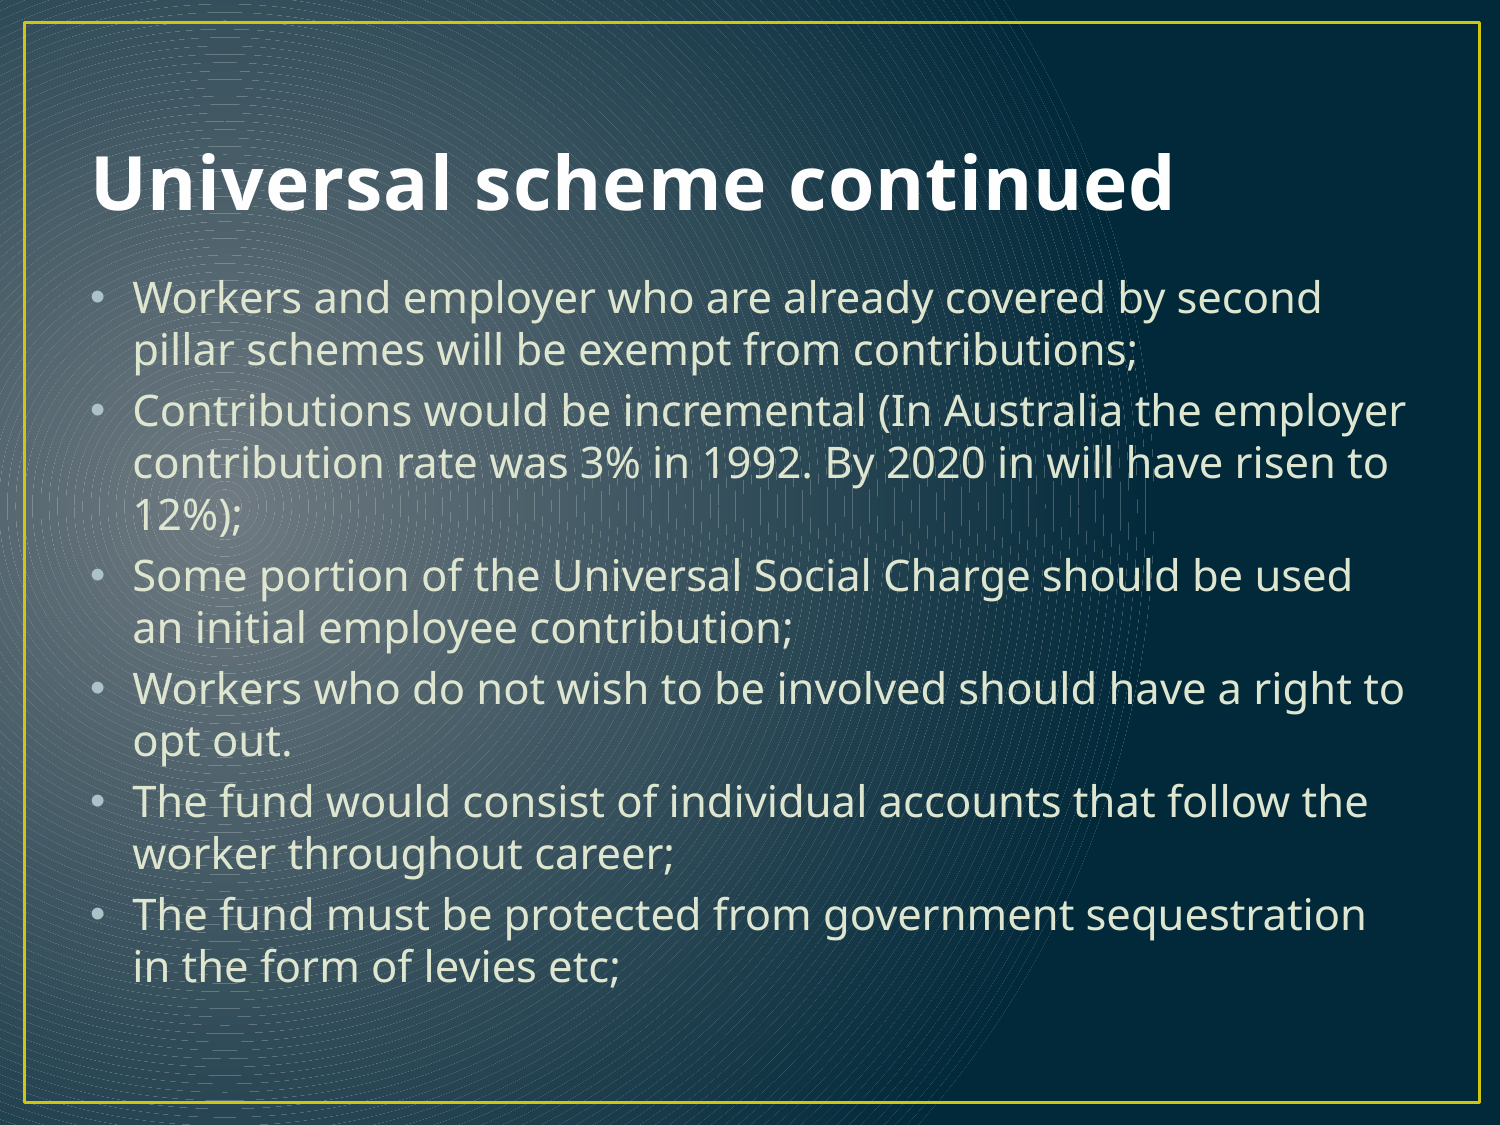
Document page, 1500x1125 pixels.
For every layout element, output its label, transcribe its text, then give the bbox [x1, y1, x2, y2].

title Universal scheme continued [75, 45, 1425, 233]
list Workers and employer who are already covered by second pillar schemes will be exempt from contributions; Contributions would be incremental (In Australia the employer contribution rate was 3% in 1992. By 2020 in will have risen to 12%); Some portion of the Universal Social Charge should be used an initial employee contribution; Workers who do not wish to be involved should have a right to opt out. The fund would consist of individual accounts that follow the worker throughout career; The fund must be protected from government sequestration in the form of levies etc; [75, 262, 1425, 1005]
